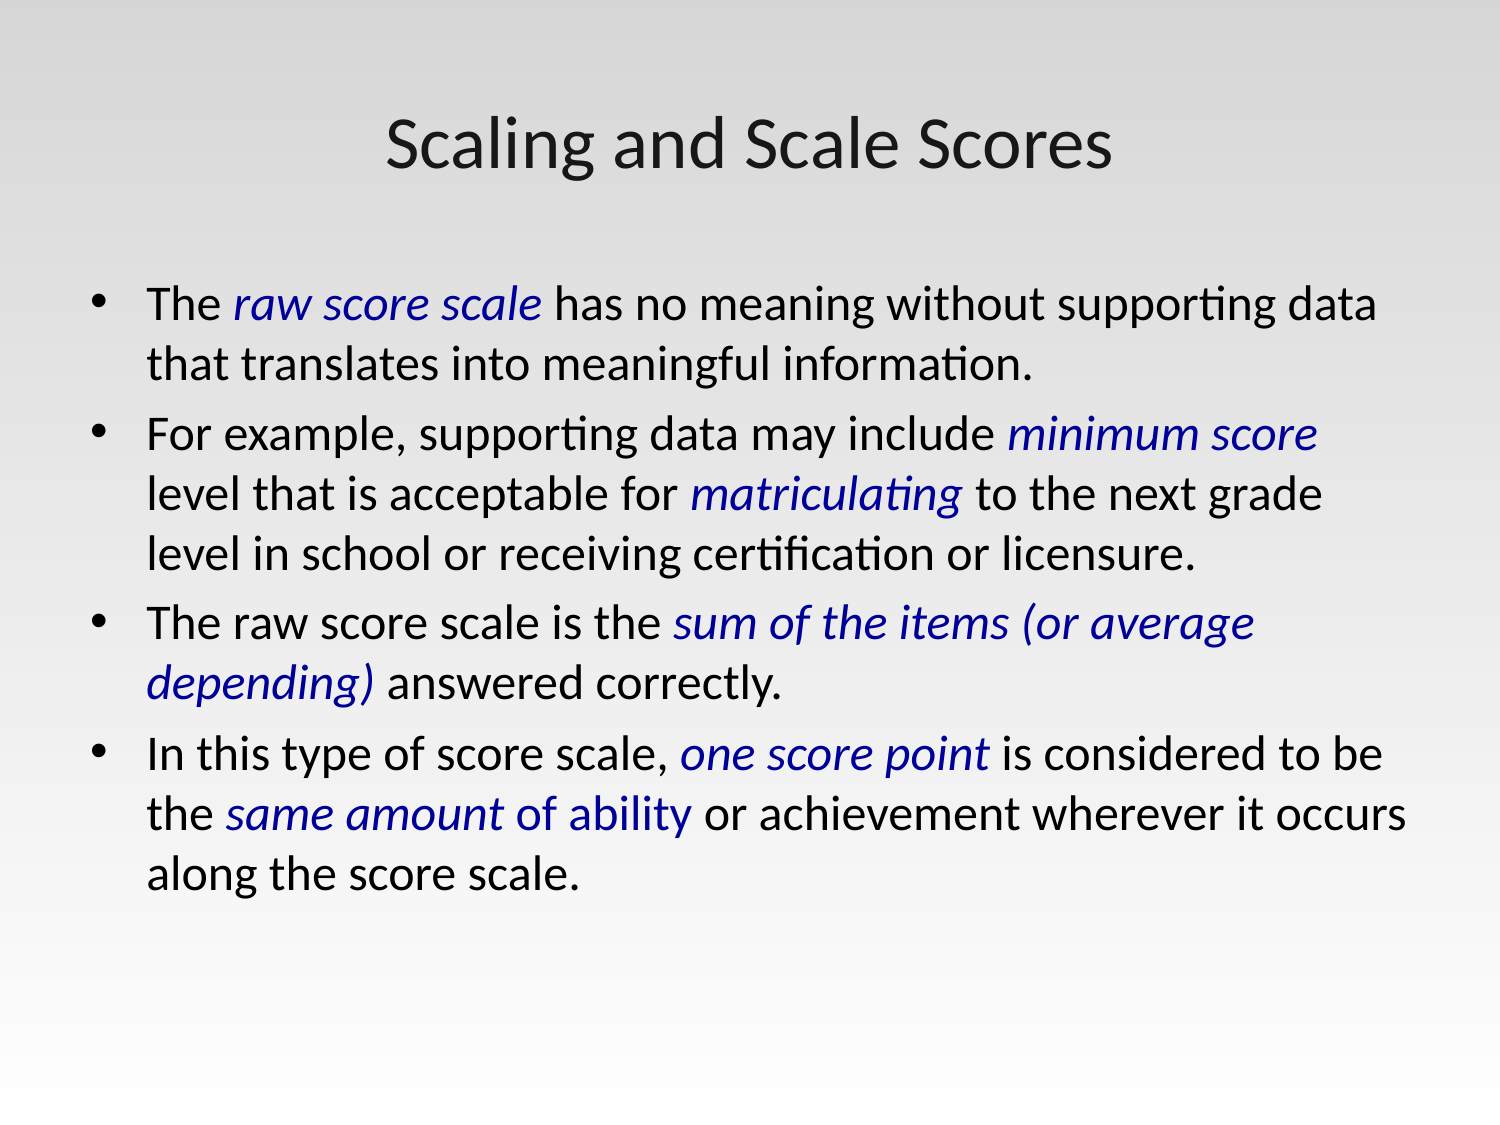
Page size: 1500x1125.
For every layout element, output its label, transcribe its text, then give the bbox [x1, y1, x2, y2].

list The raw score scale has no meaning without supporting data that translates into meaningful information. For example, supporting data may include minimum score level that is acceptable for matriculating to the next grade level in school or receiving certification or licensure. The raw score scale is the sum of the items (or average depending) answered correctly. In this type of score scale, one score point is considered to be the same amount of ability or achievement wherever it occurs along the score scale. [75, 262, 1425, 1005]
title Scaling and Scale Scores [37, 45, 1463, 233]
